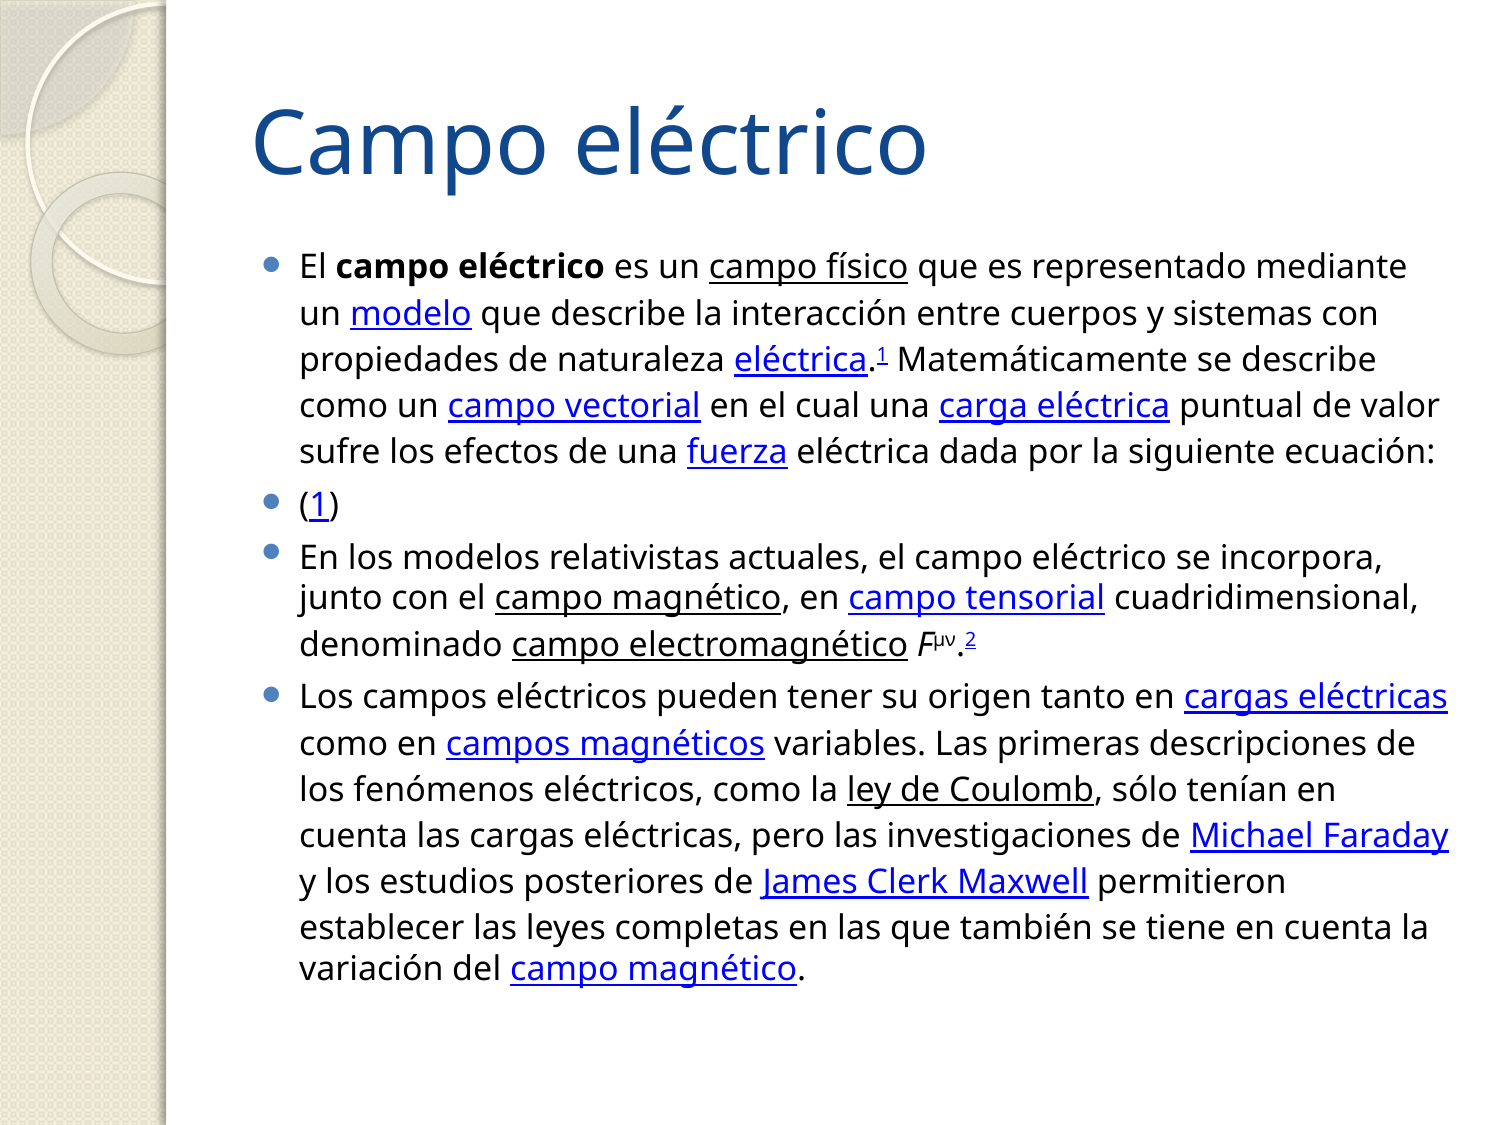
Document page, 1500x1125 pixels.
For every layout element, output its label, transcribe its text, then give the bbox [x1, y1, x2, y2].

list El campo eléctrico es un campo físico que es representado mediante un modelo que describe la interacción entre cuerpos y sistemas con propiedades de naturaleza eléctrica.1 Matemáticamente se describe como un campo vectorial en el cual una carga eléctrica puntual de valor sufre los efectos de una fuerza eléctrica dada por la siguiente ecuación: (1) En los modelos relativistas actuales, el campo eléctrico se incorpora, junto con el campo magnético, en campo tensorial cuadridimensional, denominado campo electromagnético Fμν.2 Los campos eléctricos pueden tener su origen tanto en cargas eléctricas como en campos magnéticos variables. Las primeras descripciones de los fenómenos eléctricos, como la ley de Coulomb, sólo tenían en cuenta las cargas eléctricas, pero las investigaciones de Michael Faraday y los estudios posteriores de James Clerk Maxwell permitieron establecer las leyes completas en las que también se tiene en cuenta la variación del campo magnético. [235, 237, 1466, 1025]
title Campo eléctrico [235, 45, 1466, 233]
